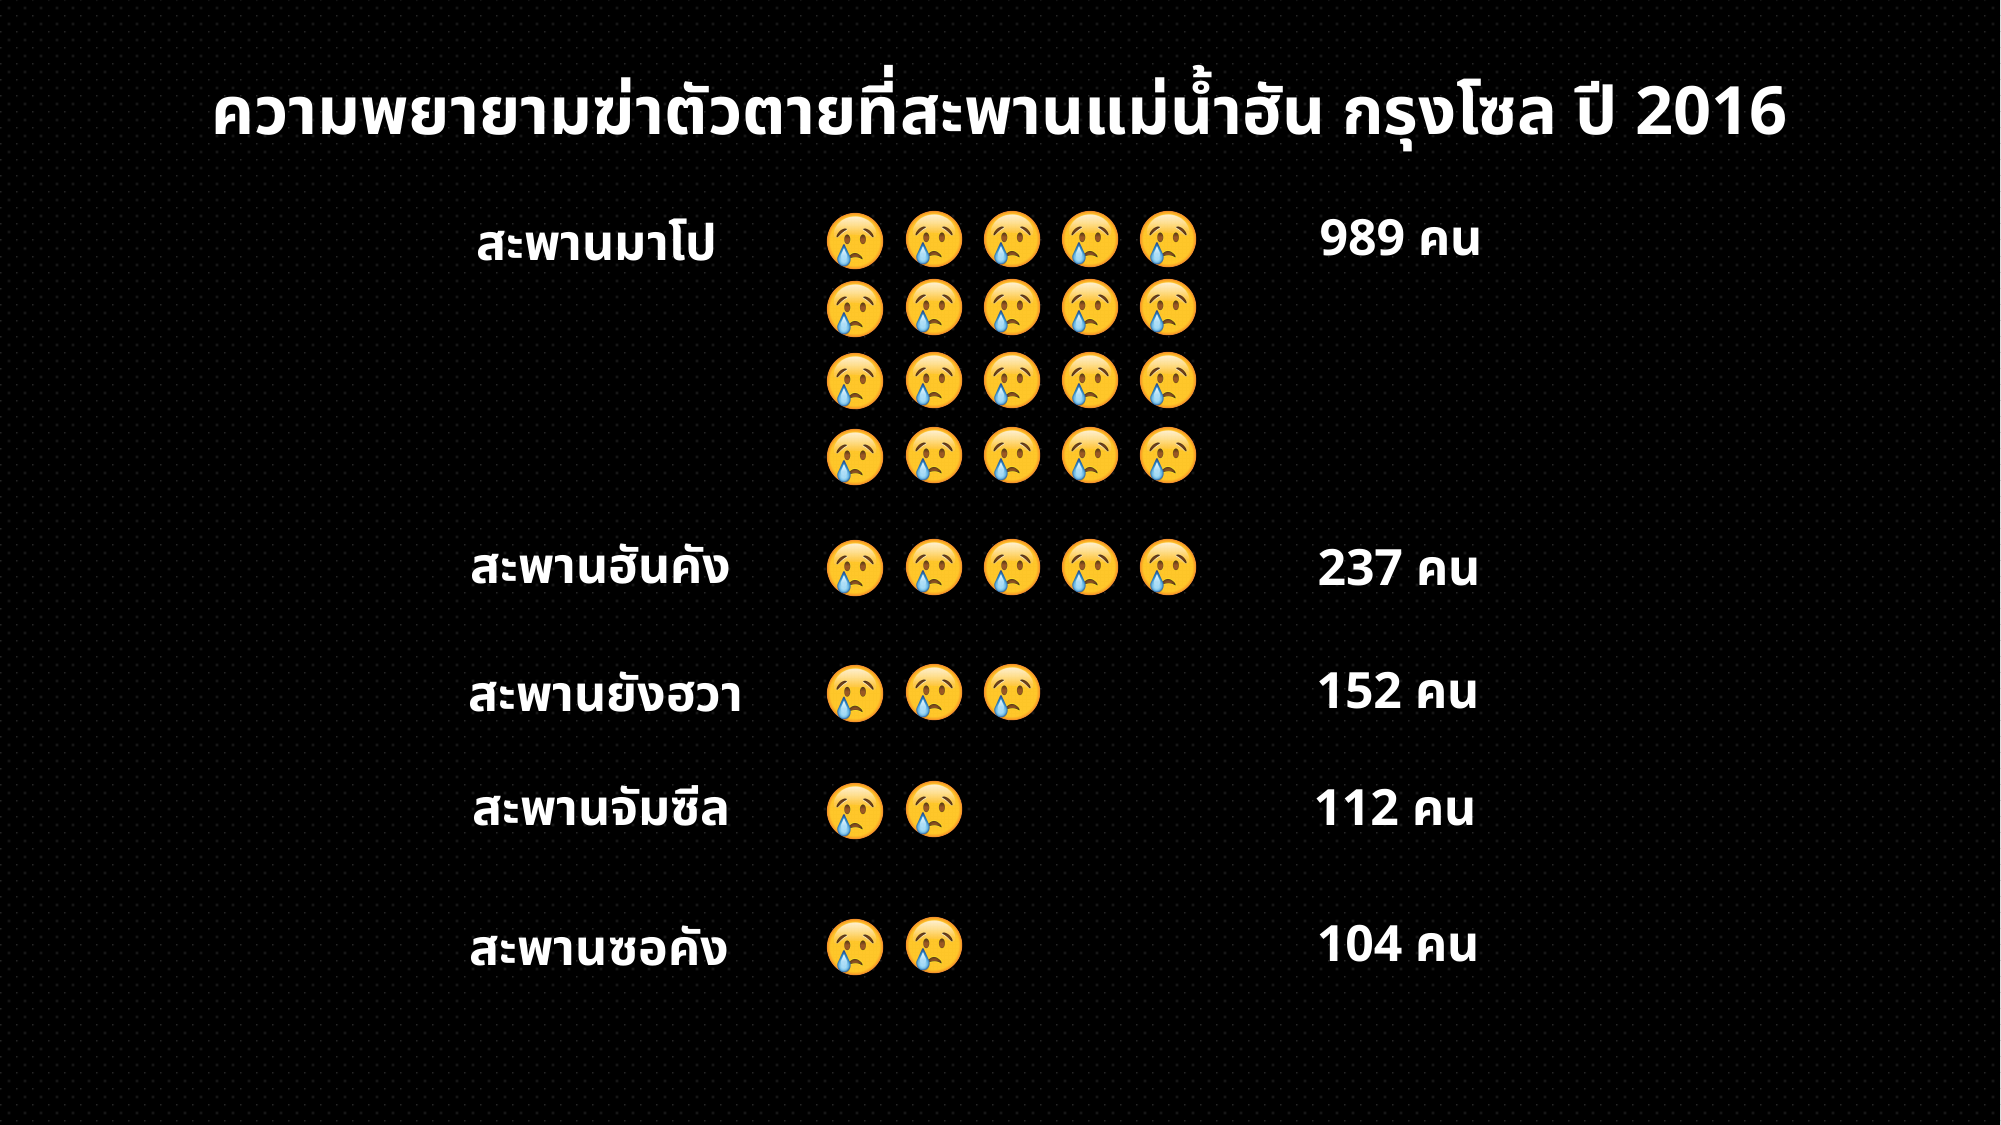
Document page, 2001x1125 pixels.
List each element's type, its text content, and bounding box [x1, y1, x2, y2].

text_box สะพานจัมซีล [464, 768, 739, 844]
text_box 104 คน [1309, 904, 1488, 979]
text_box สะพานมาโป [469, 203, 726, 278]
text_box 112 คน [1306, 768, 1484, 844]
text_box 152 คน [1308, 650, 1487, 726]
text_box ความพยายามฆ่าตัวตายที่สะพานแม่น้ำฮัน กรุงโซล ปี 2016 [203, 60, 1796, 156]
text_box สะพานฮันคัง [462, 525, 739, 601]
text_box 237 คน [1310, 527, 1488, 603]
text_box สะพานซอคัง [462, 907, 737, 983]
picture [0, 0, 2001, 1125]
text_box 989 คน [1312, 197, 1491, 273]
text_box สะพานยังฮวา [460, 654, 751, 730]
